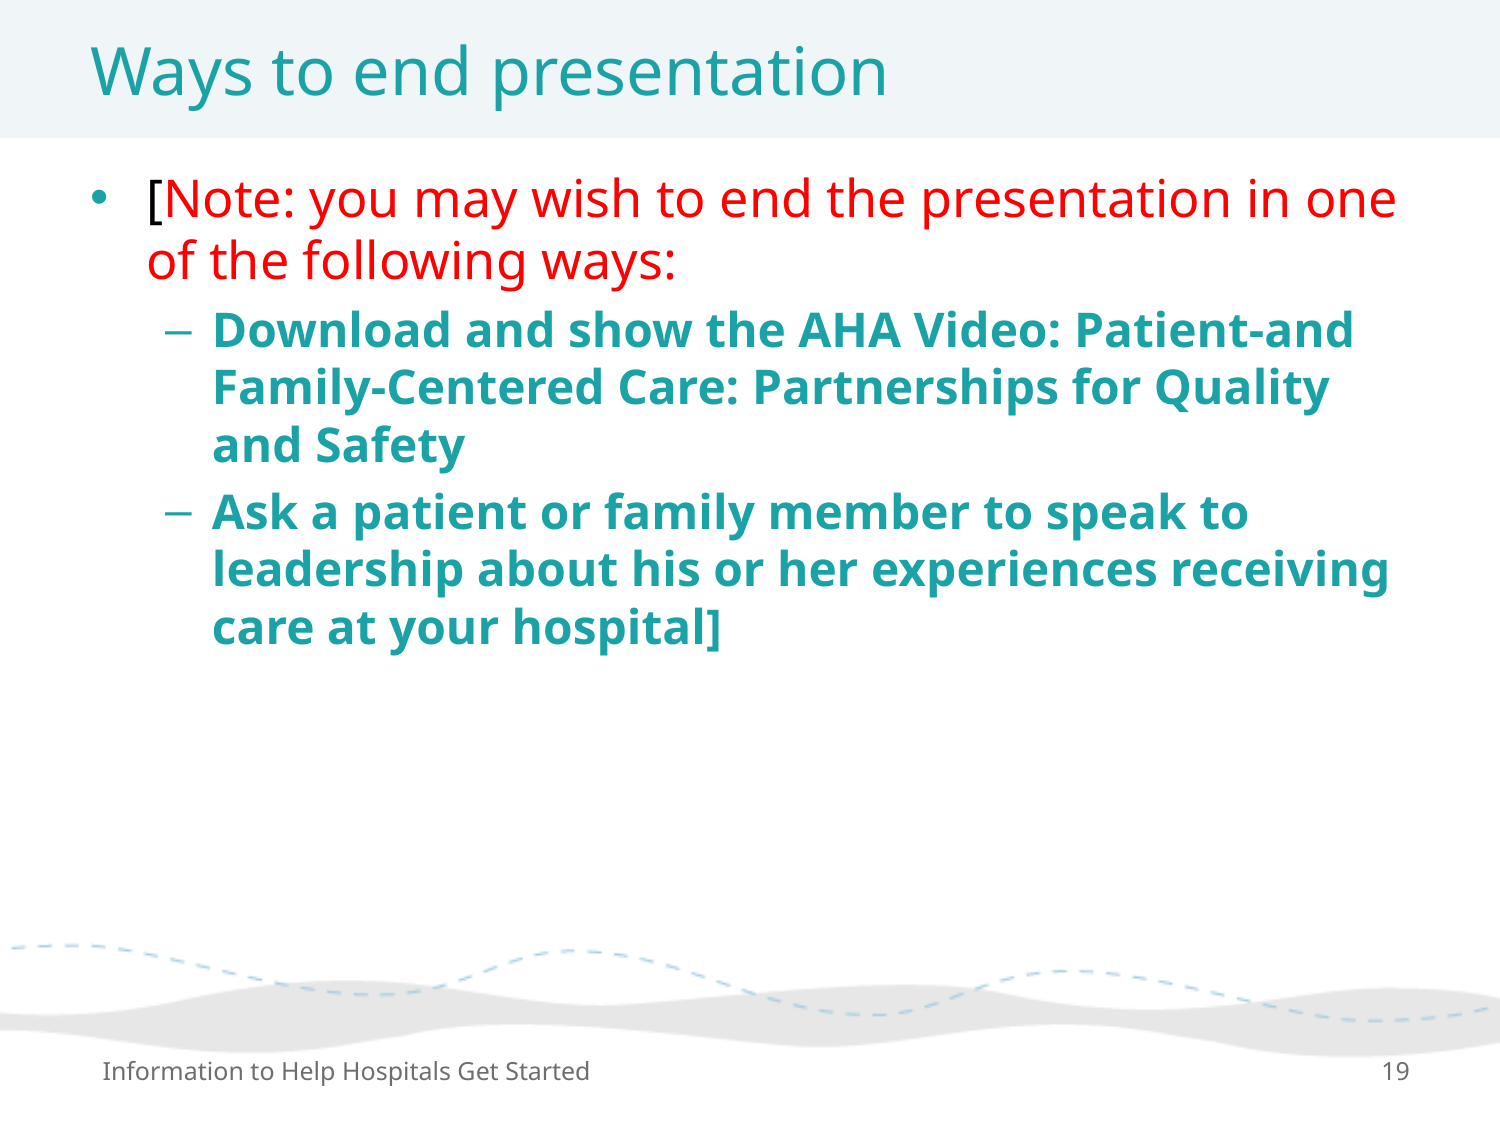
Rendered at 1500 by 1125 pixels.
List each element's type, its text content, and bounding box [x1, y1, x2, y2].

list [Note: you may wish to end the presentation in one of the following ways: Download and show the AHA Video: Patient-and Family-Centered Care: Partnerships for Quality and Safety Ask a patient or family member to speak to leadership about his or her experiences receiving care at your hospital] [75, 157, 1425, 900]
picture [0, 0, 1500, 1125]
title Ways to end presentation [75, 0, 1425, 138]
slide_number 19 [1074, 1042, 1425, 1103]
footer Information to Help Hospitals Get Started [87, 1042, 763, 1103]
